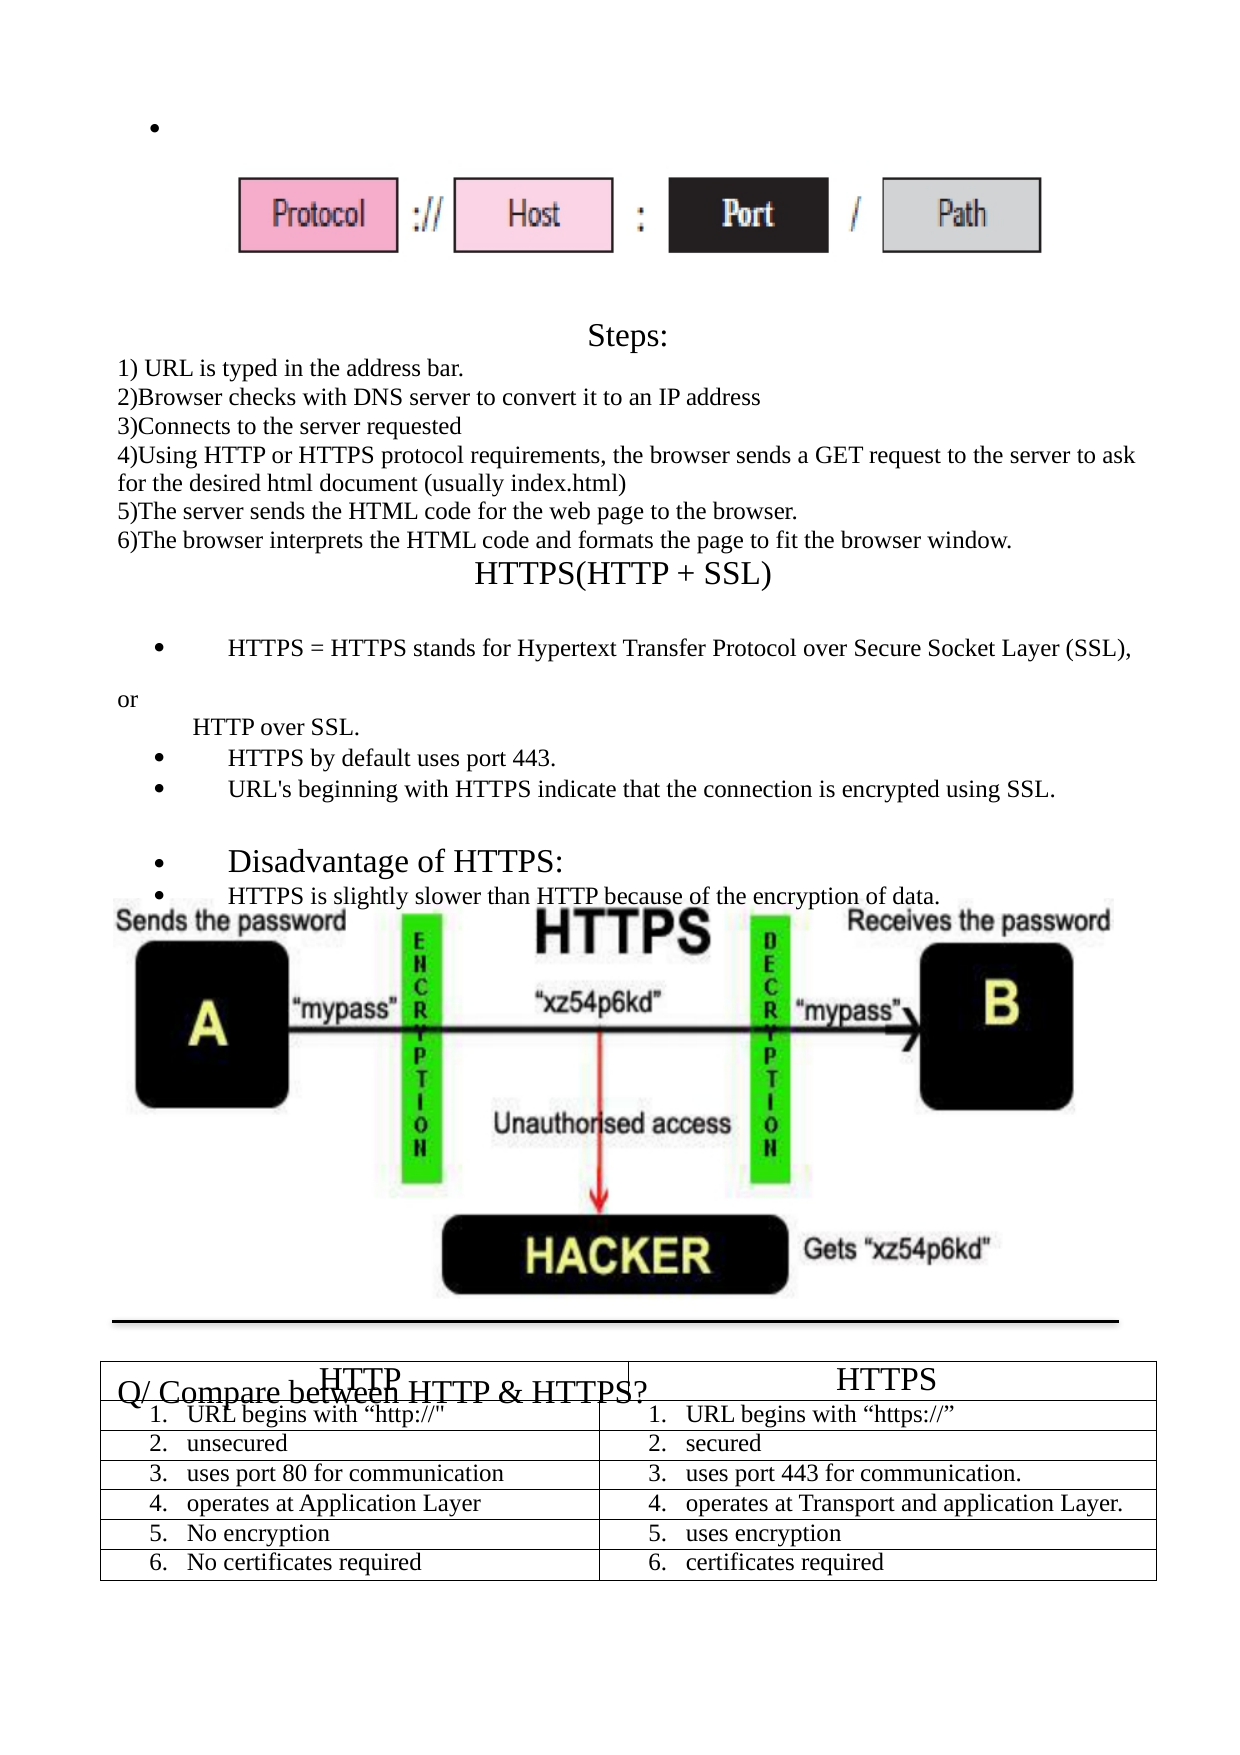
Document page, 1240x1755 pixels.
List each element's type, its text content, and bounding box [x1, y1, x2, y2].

table_cell 6. No certificates required [101, 1550, 599, 1580]
text_box Steps: [587, 314, 670, 353]
table_cell 3. uses port 443 for communication. [600, 1461, 1156, 1489]
table_header HTTP [101, 1362, 628, 1400]
picture [185, 140, 1069, 287]
table_header HTTPS [629, 1362, 1156, 1400]
table_cell 5. No encryption [101, 1520, 599, 1549]
picture [112, 897, 1114, 1315]
table_cell 3. uses port 80 for communication [101, 1461, 599, 1489]
table_cell 2. secured [600, 1431, 1156, 1460]
table_cell 4. operates at Application Layer [101, 1490, 599, 1519]
text_box 1) URL is typed in the address bar. 2)Browser checks with DNS server to convert it to an IP address 3)Connects to the server requested 4)Using HTTP or HTTPS protocol requirements, the browser sends a GET request to the server to ask for the desired html document (usually index.html) 5)The server sends the HTML code for the web page to the browser. 6)The browser interprets the HTML code and formats the page to fit the browser window. HTTPS(HTTP + SSL)  HTTPS = HTTPS stands for Hypertext Transfer Protocol over Secure Socket Layer (SSL), or HTTP over SSL.  HTTPS by default uses port 443.  URL's beginning with HTTPS indicate that the connection is encrypted using SSL.  Disadvantage of HTTPS:  HTTPS is slightly slower than HTTP because of the encryption of data. Q/ Compare between HTTP & HTTPS? [117, 353, 1138, 1360]
table_cell 4. operates at Transport and application Layer. [600, 1490, 1156, 1519]
table_cell 1. URL begins with “https://” [600, 1401, 1156, 1430]
table_cell 2. unsecured [101, 1431, 599, 1460]
text_box  [150, 111, 162, 143]
table_cell 6. certificates required [600, 1550, 1156, 1580]
table_cell 1. URL begins with “http://" [101, 1401, 599, 1430]
table_cell 5. uses encryption [600, 1520, 1156, 1549]
